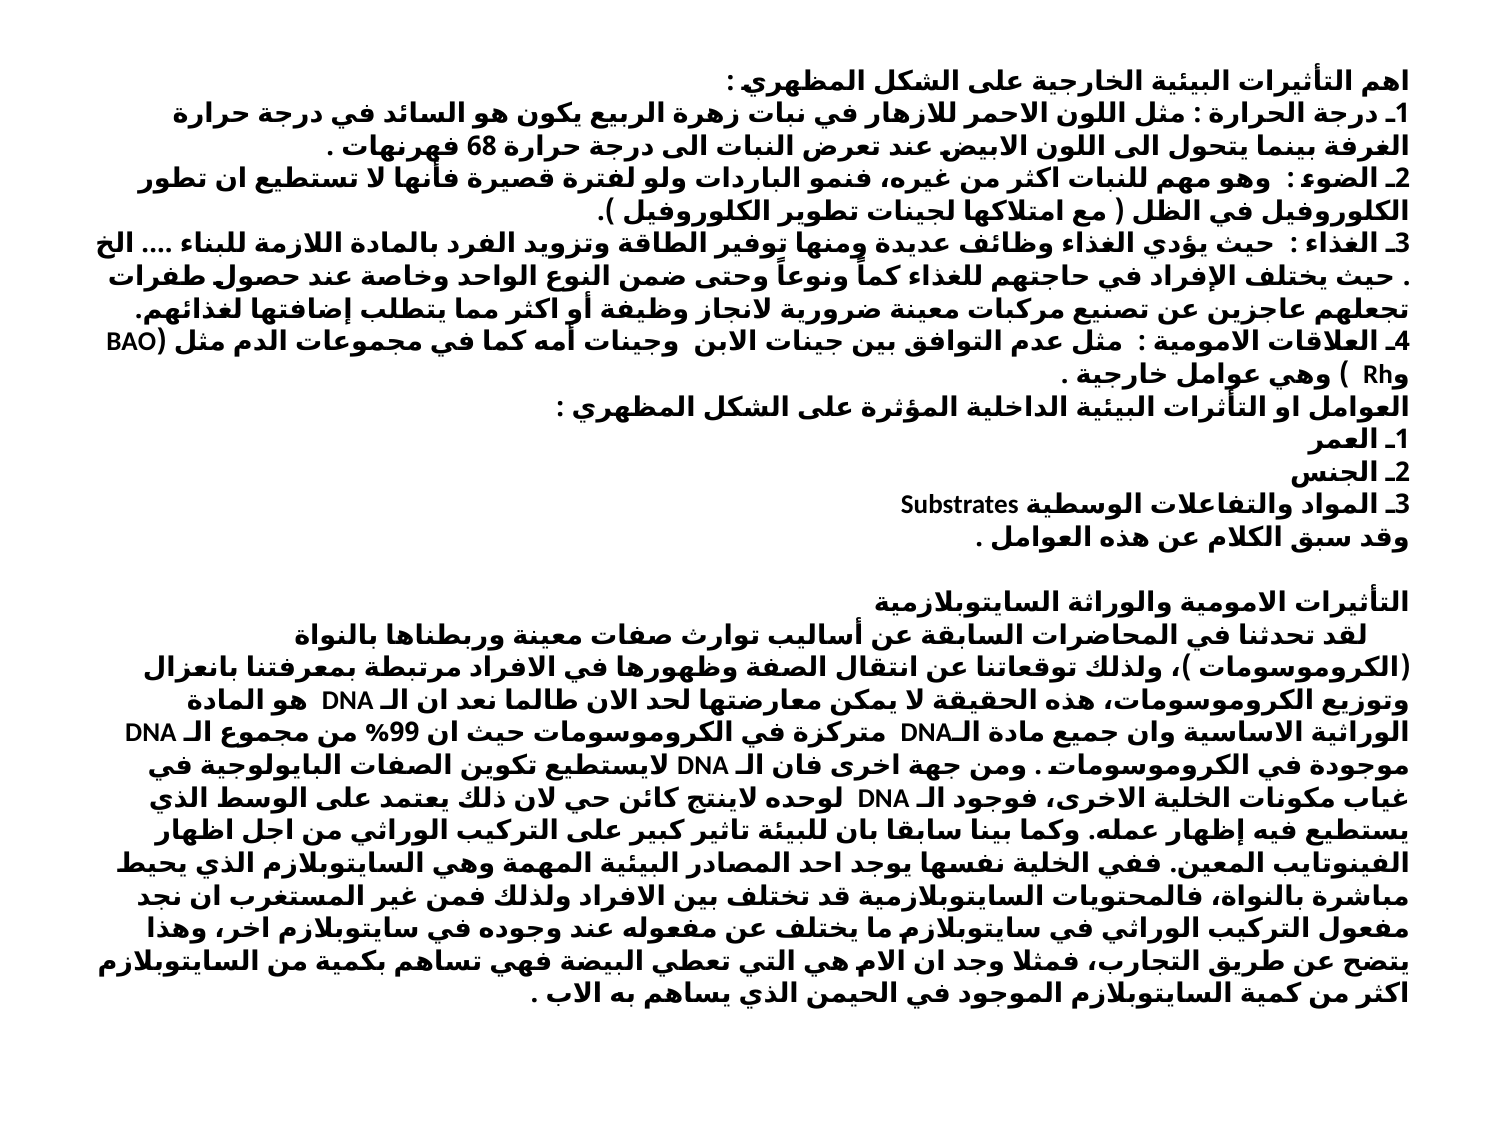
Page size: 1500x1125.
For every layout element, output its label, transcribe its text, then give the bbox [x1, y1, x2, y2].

title اهم التأثيرات البيئية الخارجية على الشكل المظهري : 1ـ درجة الحرارة : مثل اللون الاحمر للازهار في نبات زهرة الربيع يكون هو السائد في درجة حرارة الغرفة بينما يتحول الى اللون الابيض عند تعرض النبات الى درجة حرارة 68 فهرنهات . 2ـ الضوء : وهو مهم للنبات اكثر من غيره، فنمو الباردات ولو لفترة قصيرة فأنها لا تستطيع ان تطور الكلوروفيل في الظل ( مع امتلاكها لجينات تطوير الكلوروفيل ). 3ـ الغذاء : حيث يؤدي الغذاء وظائف عديدة ومنها توفير الطاقة وتزويد الفرد بالمادة اللازمة للبناء .... الخ . حيث يختلف الإفراد في حاجتهم للغذاء كماً ونوعاً وحتى ضمن النوع الواحد وخاصة عند حصول طفرات تجعلهم عاجزين عن تصنيع مركبات معينة ضرورية لانجاز وظيفة أو اكثر مما يتطلب إضافتها لغذائهم. 4ـ العلاقات الامومية : مثل عدم التوافق بين جينات الابن وجينات أمه كما في مجموعات الدم مثل (BAO وRh ) وهي عوامل خارجية . العوامل او التأثرات البيئية الداخلية المؤثرة على الشكل المظهري : 1ـ العمر 2ـ الجنس 3ـ المواد والتفاعلات الوسطية Substrates وقد سبق الكلام عن هذه العوامل . التأثيرات الامومية والوراثة السايتوبلازمية لقد تحدثنا في المحاضرات السابقة عن أساليب توارث صفات معينة وربطناها بالنواة (الكروموسومات )، ولذلك توقعاتنا عن انتقال الصفة وظهورها في الافراد مرتبطة بمعرفتنا بانعزال وتوزيع الكروموسومات، هذه الحقيقة لا يمكن معارضتها لحد الان طالما نعد ان الـ DNA هو المادة الوراثية الاساسية وان جميع مادة الـDNA متركزة في الكروموسومات حيث ان 99% من مجموع الـ DNA موجودة في الكروموسومات . ومن جهة اخرى فان الـ DNA لايستطيع تكوين الصفات البايولوجية في غياب مكونات الخلية الاخرى، فوجود الـ DNA لوحده لاينتج كائن حي لان ذلك يعتمد على الوسط الذي يستطيع فيه إظهار عمله. وكما بينا سابقا بان للبيئة تاثير كبير على التركيب الوراثي من اجل اظهار الفينوتايب المعين. ففي الخلية نفسها يوجد احد المصادر البيئية المهمة وهي السايتوبلازم الذي يحيط مباشرة بالنواة، فالمحتويات السايتوبلازمية قد تختلف بين الافراد ولذلك فمن غير المستغرب ان نجد مفعول التركيب الوراثي في سايتوبلازم ما يختلف عن مفعوله عند وجوده في سايتوبلازم اخر، وهذا يتضح عن طريق التجارب، فمثلا وجد ان الام هي التي تعطي البيضة فهي تساهم بكمية من السايتوبلازم اكثر من كمية السايتوبلازم الموجود في الحيمن الذي يساهم به الاب . [75, 45, 1425, 1059]
